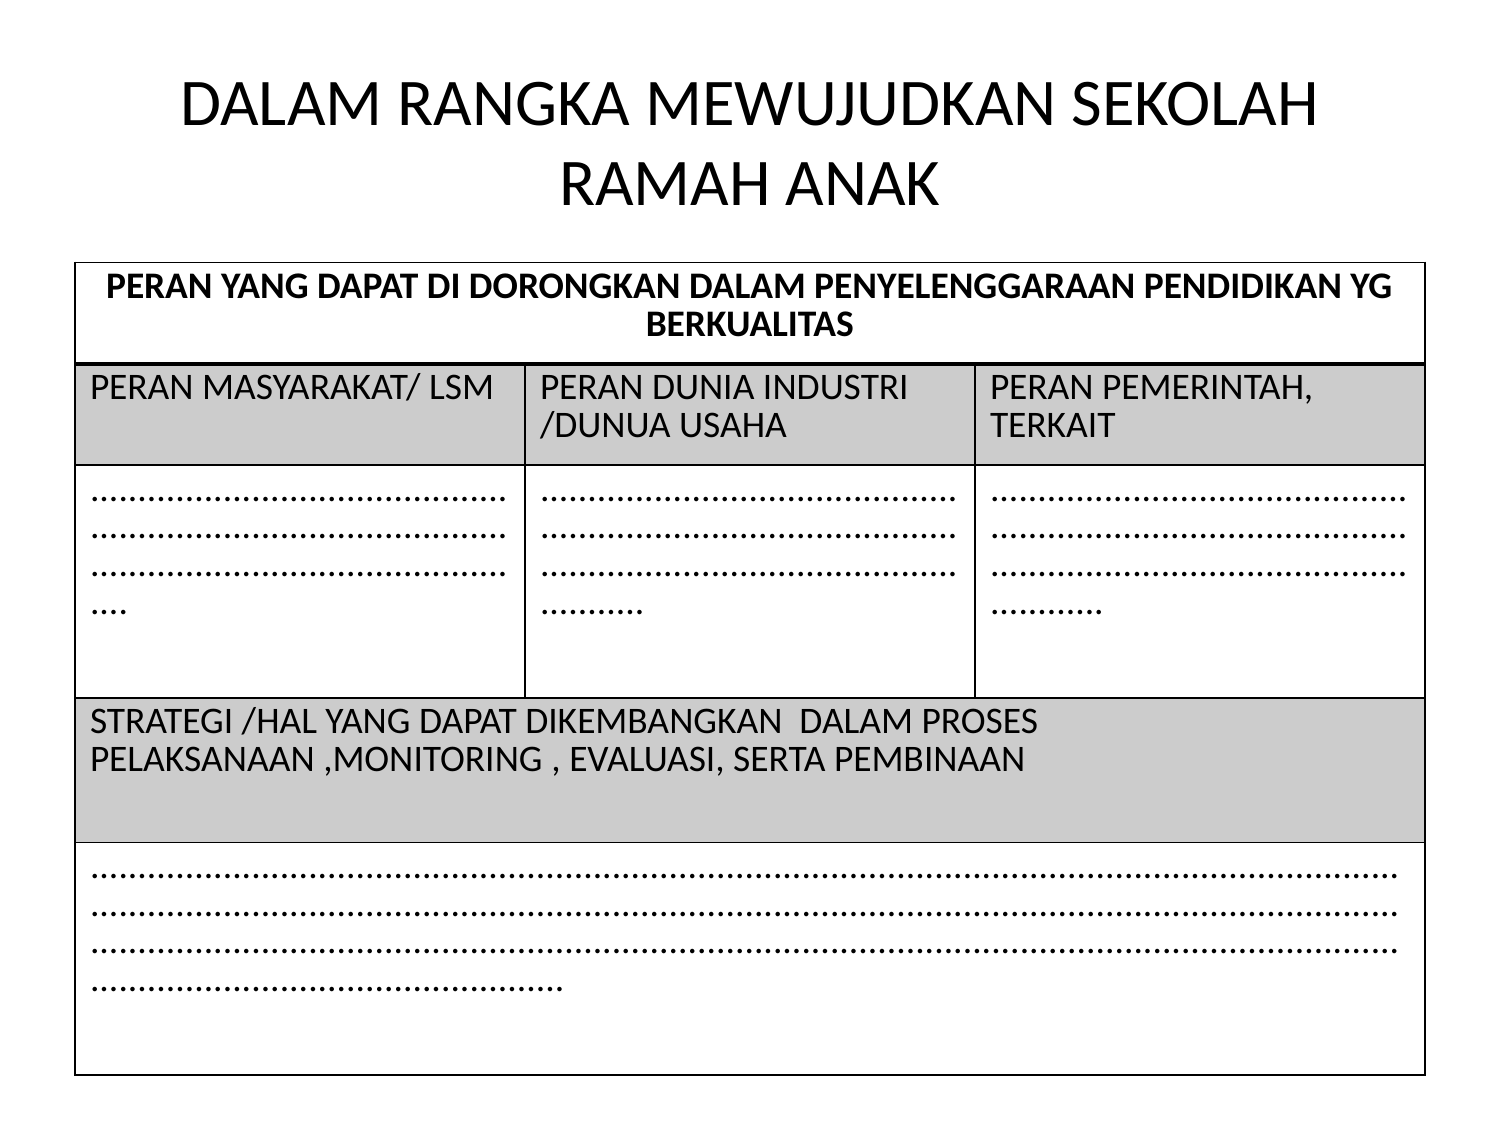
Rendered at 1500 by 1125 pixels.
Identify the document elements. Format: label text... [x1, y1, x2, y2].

table_cell ................................................................................................................................................ [976, 466, 1424, 697]
table_cell ........................................................................................................................................ [76, 466, 524, 697]
title DALAM RANGKA MEWUJUDKAN SEKOLAH RAMAH ANAK [75, 45, 1425, 233]
table_cell ................................................................................................................................................................................................................................................................................................................................................................................................................................................................................ [76, 843, 1424, 1074]
table_cell STRATEGI /HAL YANG DAPAT DIKEMBANGKAN DALAM PROSES PELAKSANAAN ,MONITORING , EVALUASI, SERTA PEMBINAAN [76, 699, 1424, 842]
table_cell PERAN DUNIA INDUSTRI /DUNUA USAHA [526, 366, 974, 464]
table_header PERAN YANG DAPAT DI DORONGKAN DALAM PENYELENGGARAAN PENDIDIKAN YG BERKUALITAS [76, 263, 1424, 362]
table_cell PERAN PEMERINTAH, TERKAIT [976, 366, 1424, 464]
table_cell ............................................................................................................................................... [526, 466, 974, 697]
table_cell PERAN MASYARAKAT/ LSM [76, 366, 524, 464]
